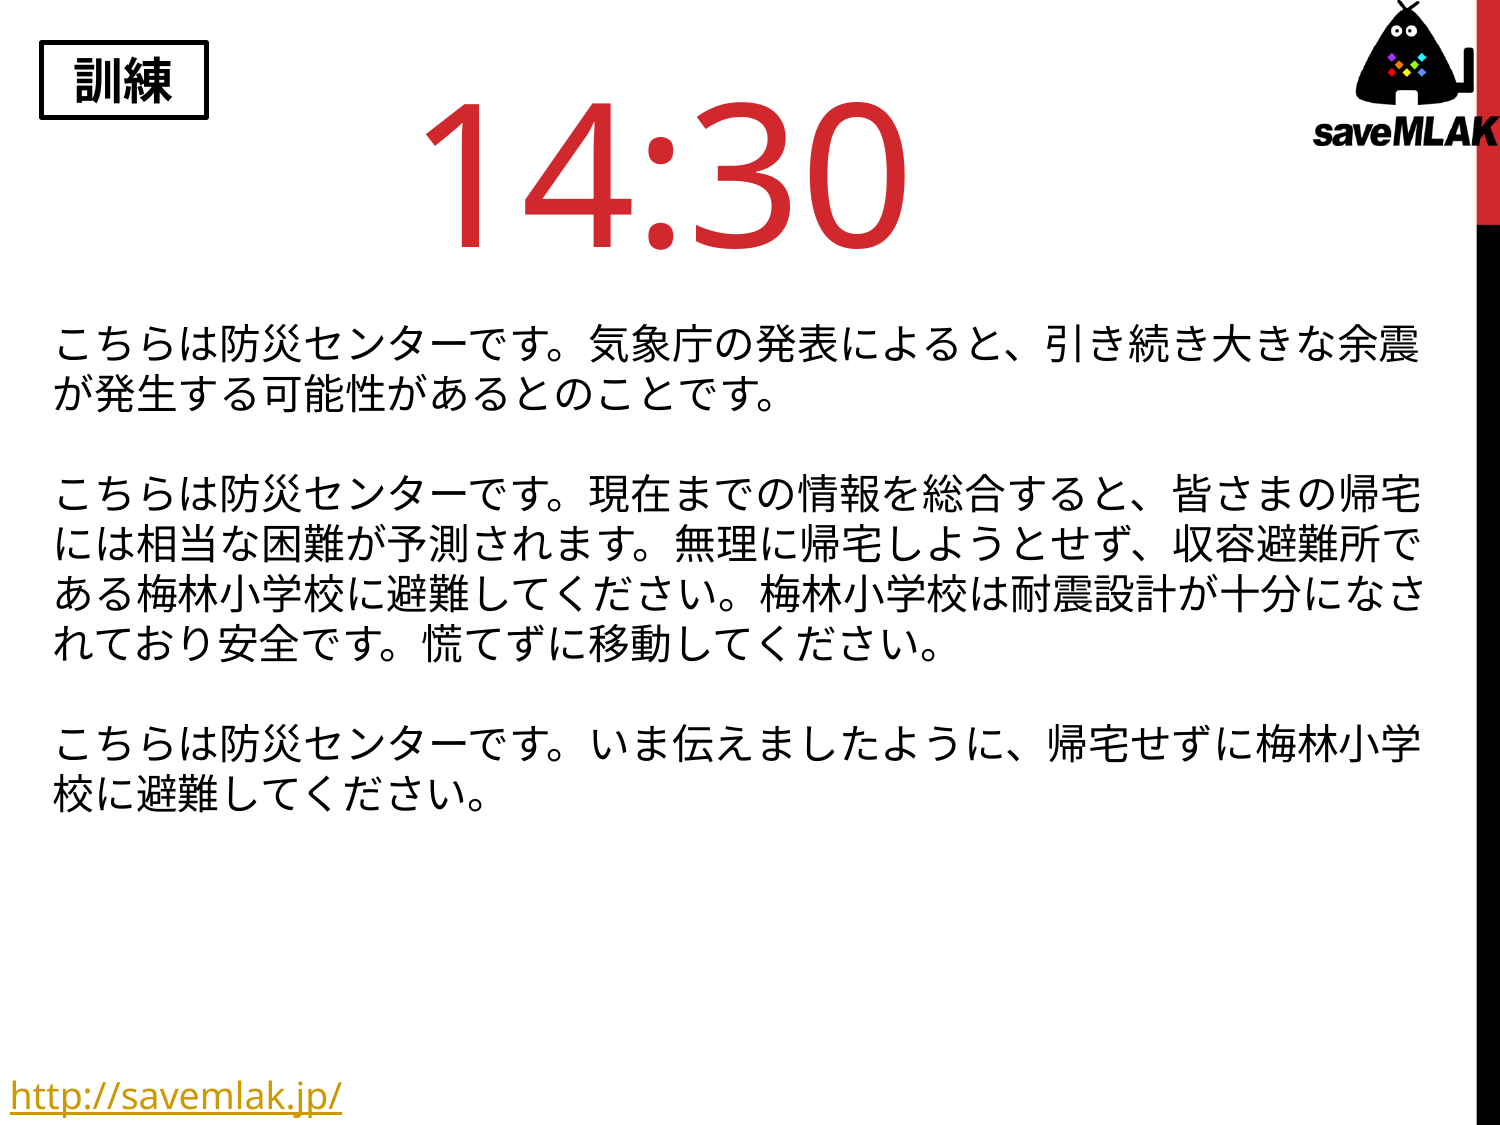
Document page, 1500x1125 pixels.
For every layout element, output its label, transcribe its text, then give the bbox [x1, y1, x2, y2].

picture [1313, 0, 1500, 146]
text_box 14:30 [42, 40, 1281, 114]
text_box こちらは防災センターです。気象庁の発表によると、引き続き大きな余震が発生する可能性があるとのことです。 こちらは防災センターです。現在までの情報を総合すると、皆さまの帰宅には相当な困難が予測されます。無理に帰宅しようとせず、収容避難所である梅林小学校に避難してください。梅林小学校は耐震設計が十分になされており安全です。慌てずに移動してください。 こちらは防災センターです。いま伝えましたように、帰宅せずに梅林小学校に避難してください。 [28, 310, 1453, 826]
text_box http://savemlak.jp/ [0, 1064, 358, 1125]
text_box 訓練 [41, 42, 207, 118]
